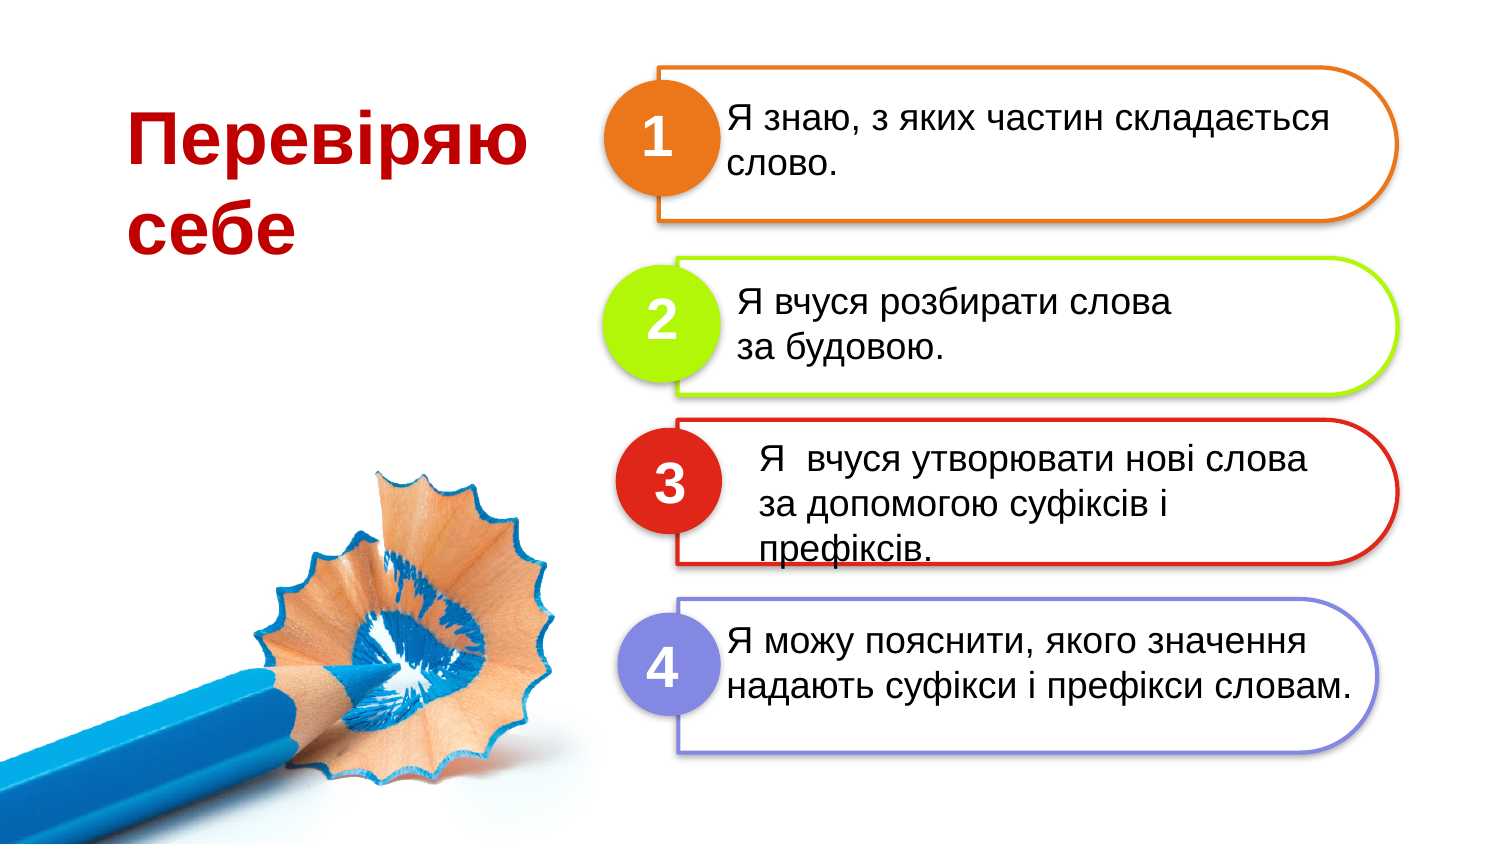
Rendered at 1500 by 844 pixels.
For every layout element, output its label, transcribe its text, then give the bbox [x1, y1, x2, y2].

text_box [676, 350, 1379, 396]
text_box [1390, 293, 1399, 360]
text_box [638, 611, 711, 717]
text_box [677, 707, 1368, 754]
text_box [677, 598, 1340, 629]
text_box [676, 257, 721, 304]
text_box Я можу пояснити, якого значення надають суфікси і префікси словам. [711, 609, 1403, 714]
text_box Я вчуся розбирати слова за будовою. [721, 269, 1390, 375]
text_box 4 [631, 621, 694, 707]
text_box [601, 263, 721, 384]
text_box [614, 427, 723, 535]
text_box [616, 628, 631, 701]
text_box 1 [614, 90, 702, 176]
text_box [617, 94, 722, 198]
text_box 2 [631, 273, 694, 359]
text_box [603, 104, 614, 173]
text_box [658, 66, 1371, 100]
picture [0, 469, 636, 844]
text_box [628, 79, 697, 90]
text_box Я вчуся утворювати нові слова за допомогою суфіксів і префіксів. [743, 426, 1368, 609]
list Перевіряю себе [112, 79, 578, 281]
text_box [1368, 432, 1399, 552]
text_box 3 [639, 437, 702, 523]
text_box [676, 419, 1357, 565]
text_box Я знаю, з яких частин складається слово. [711, 85, 1406, 281]
text_box [658, 183, 711, 222]
